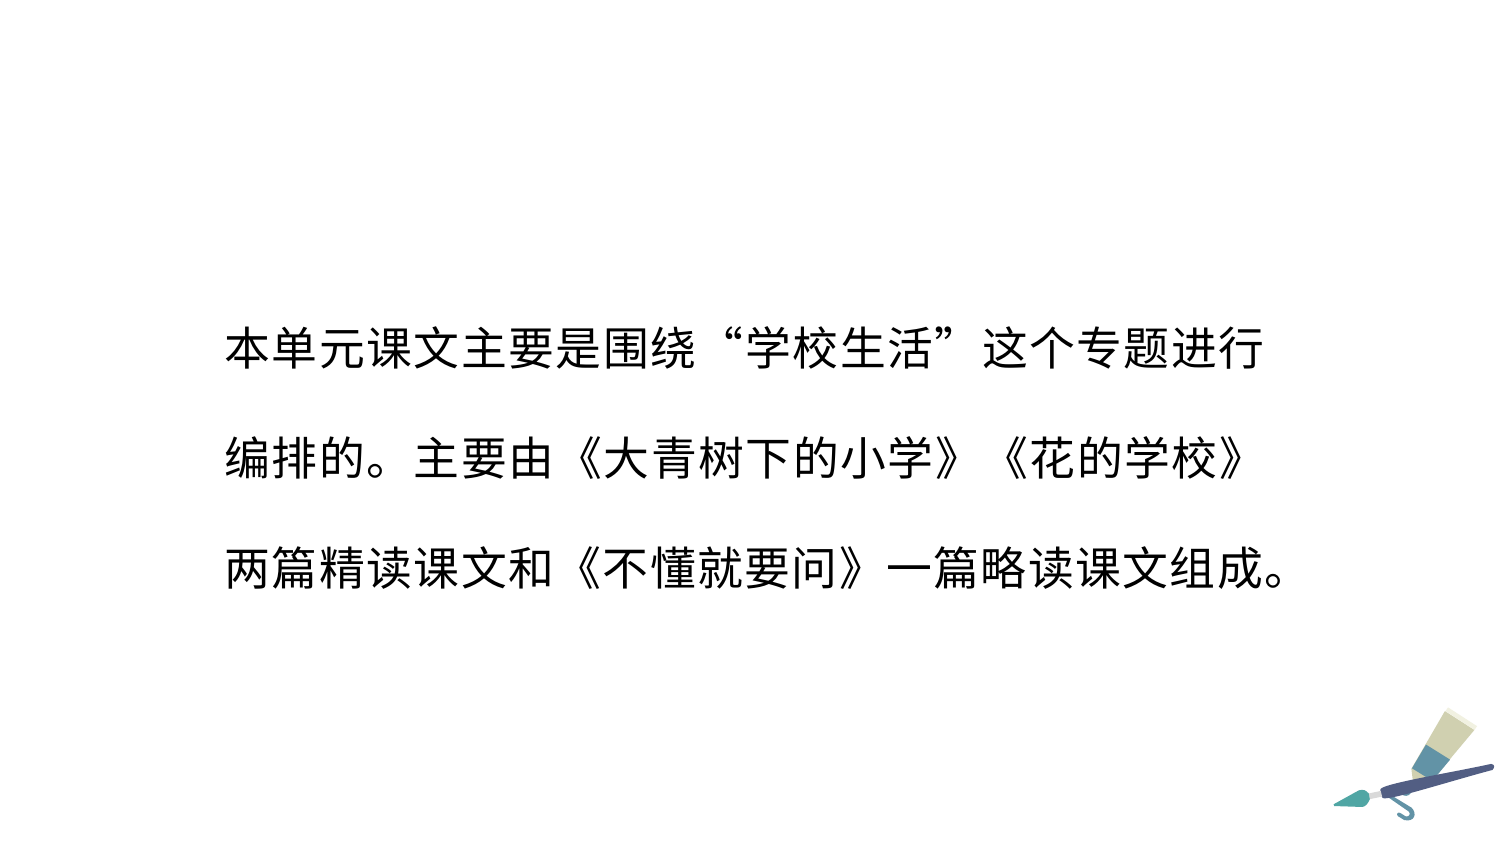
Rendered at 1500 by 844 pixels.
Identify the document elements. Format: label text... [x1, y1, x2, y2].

text_box 本单元课文主要是围绕“学校生活”这个专题进行编排的。主要由《大青树下的小学》《花的学校》两篇精读课文和《不懂就要问》一篇略读课文组成。 [164, 257, 1281, 603]
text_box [1358, 708, 1481, 844]
